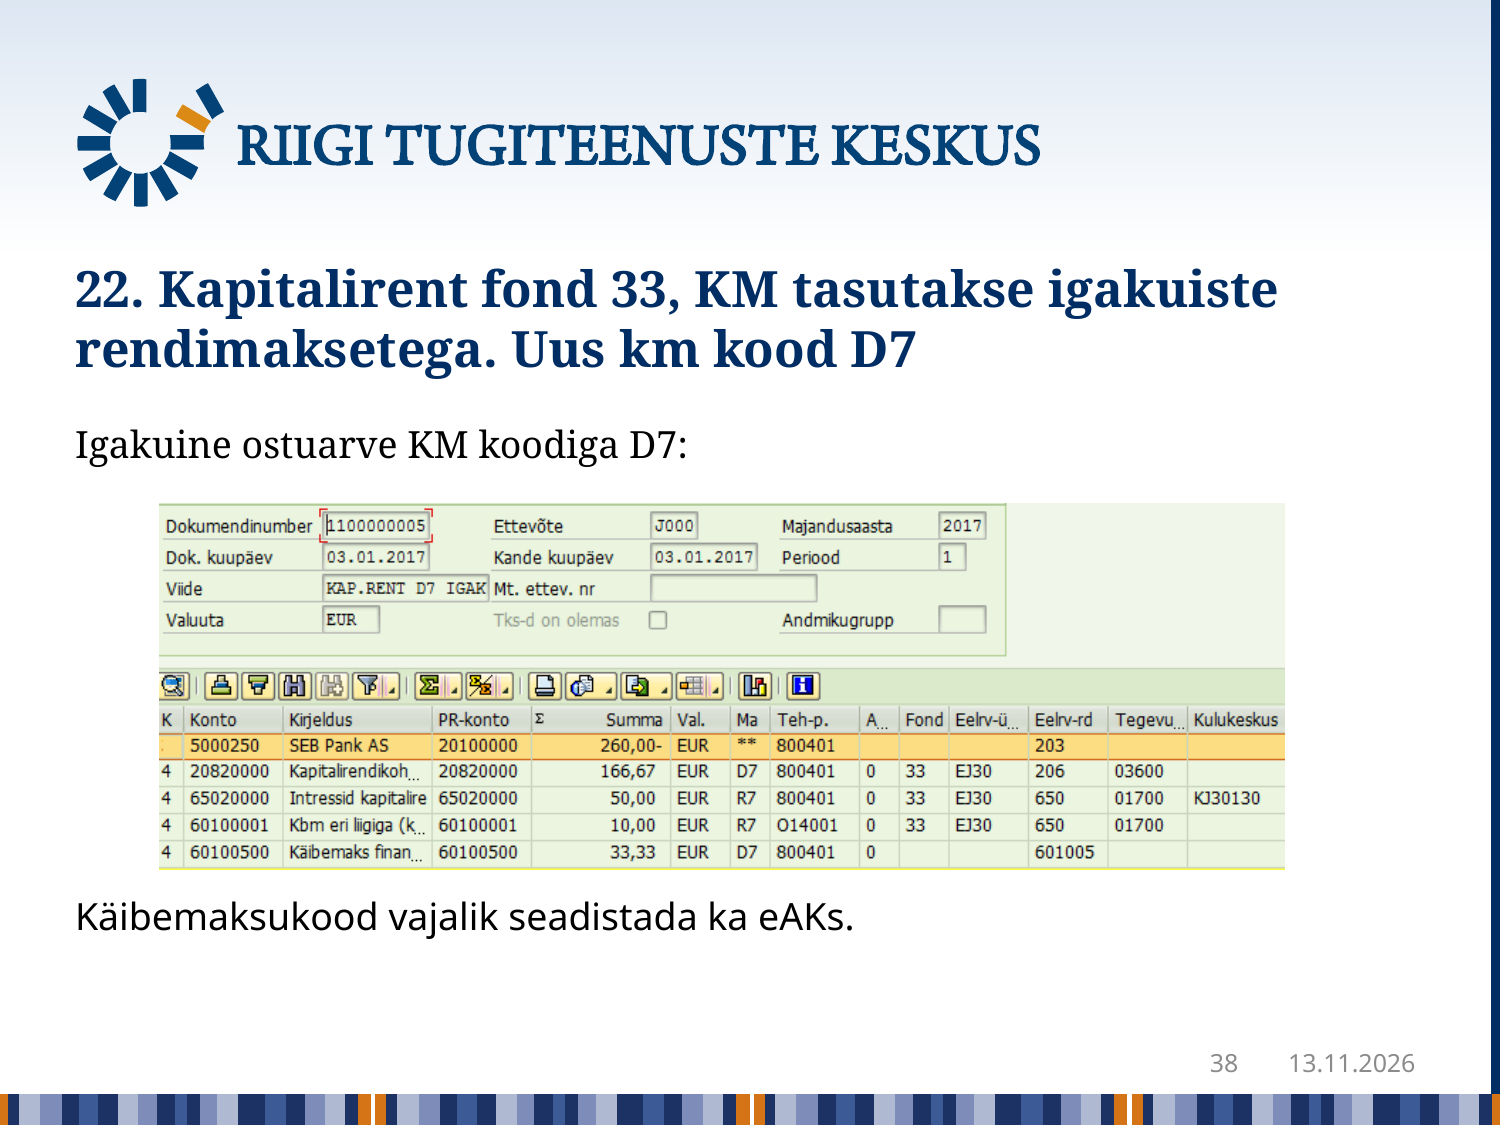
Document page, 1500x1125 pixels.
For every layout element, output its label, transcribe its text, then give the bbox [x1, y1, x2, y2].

list Igakuine ostuarve KM koodiga D7: Käibemaksukood vajalik seadistada ka eAKs. [75, 420, 1425, 1012]
picture [159, 503, 1286, 870]
slide_number 38 [1139, 1035, 1254, 1095]
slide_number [1269, 1035, 1431, 1095]
title 22. Kapitalirent fond 33, KM tasutakse igakuiste rendimaksetega. Uus km kood D7 [75, 257, 1425, 398]
